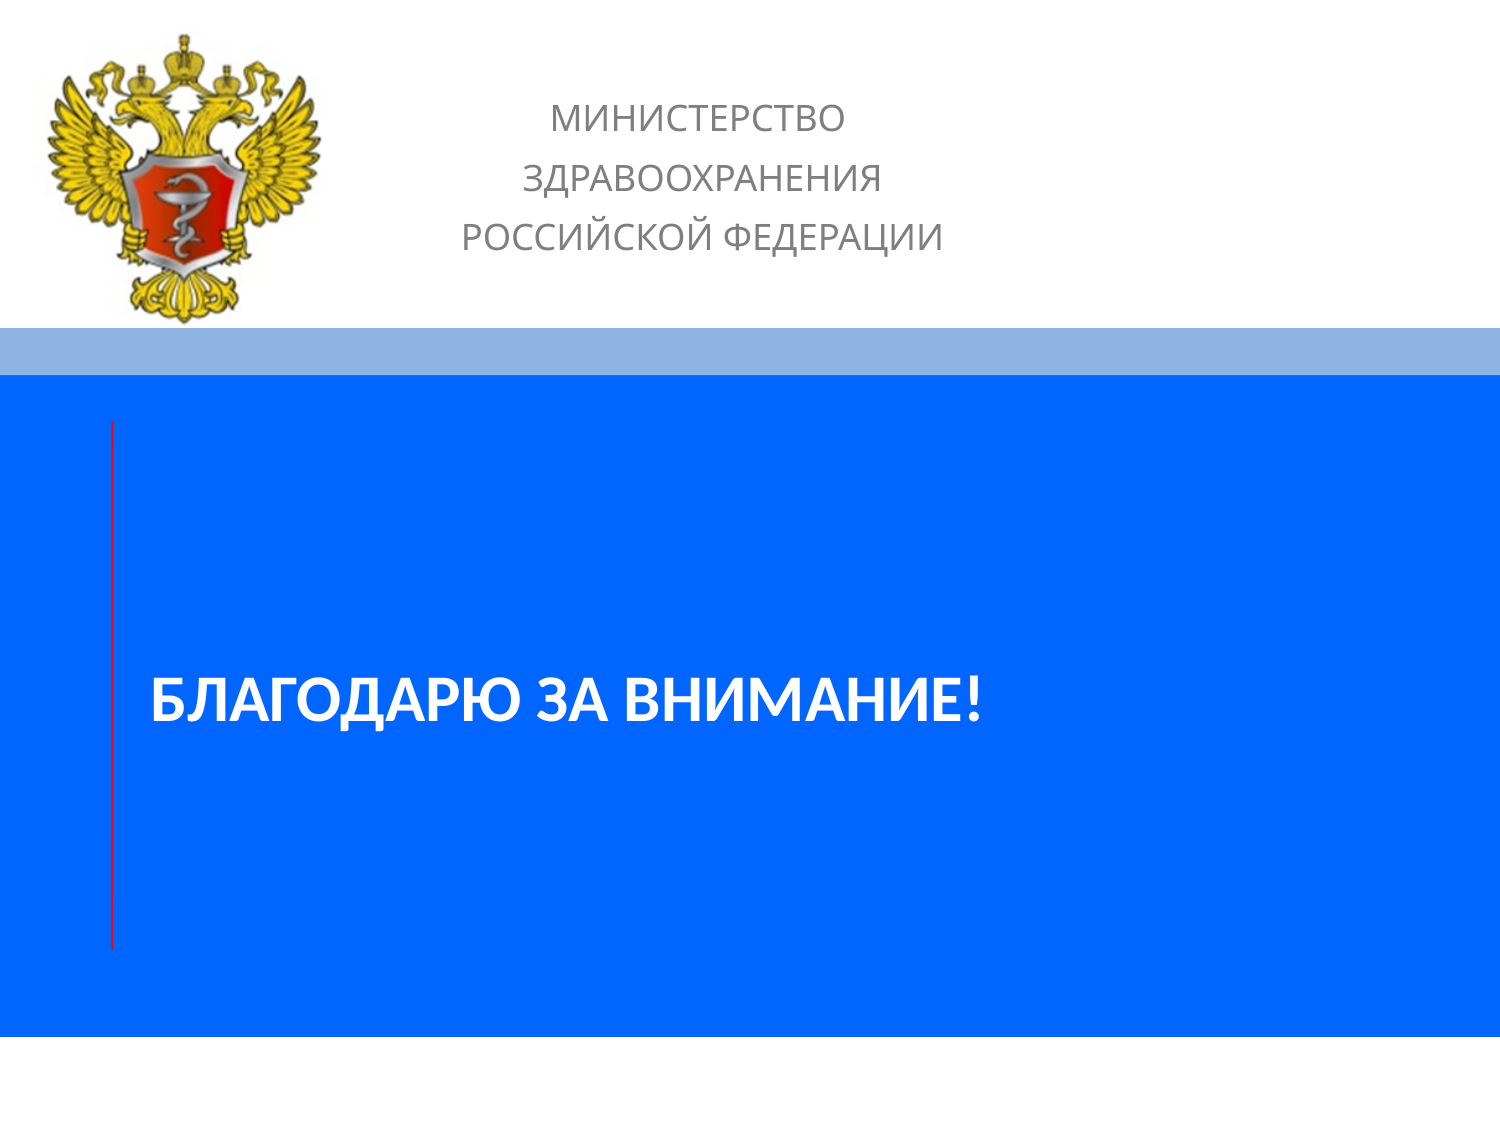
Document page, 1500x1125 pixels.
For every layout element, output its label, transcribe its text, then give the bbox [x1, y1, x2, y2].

text_box [0, 328, 1500, 376]
subtitle МИНИСТЕРСТВО ЗДРАВООХРАНЕНИЯ РОССИЙСКОЙ ФЕДЕРАЦИИ [383, 77, 1023, 268]
text_box [0, 376, 1500, 1037]
picture [29, 30, 325, 327]
text_box БЛАГОДАРЮ ЗА ВНИМАНИЕ! [135, 647, 1412, 742]
